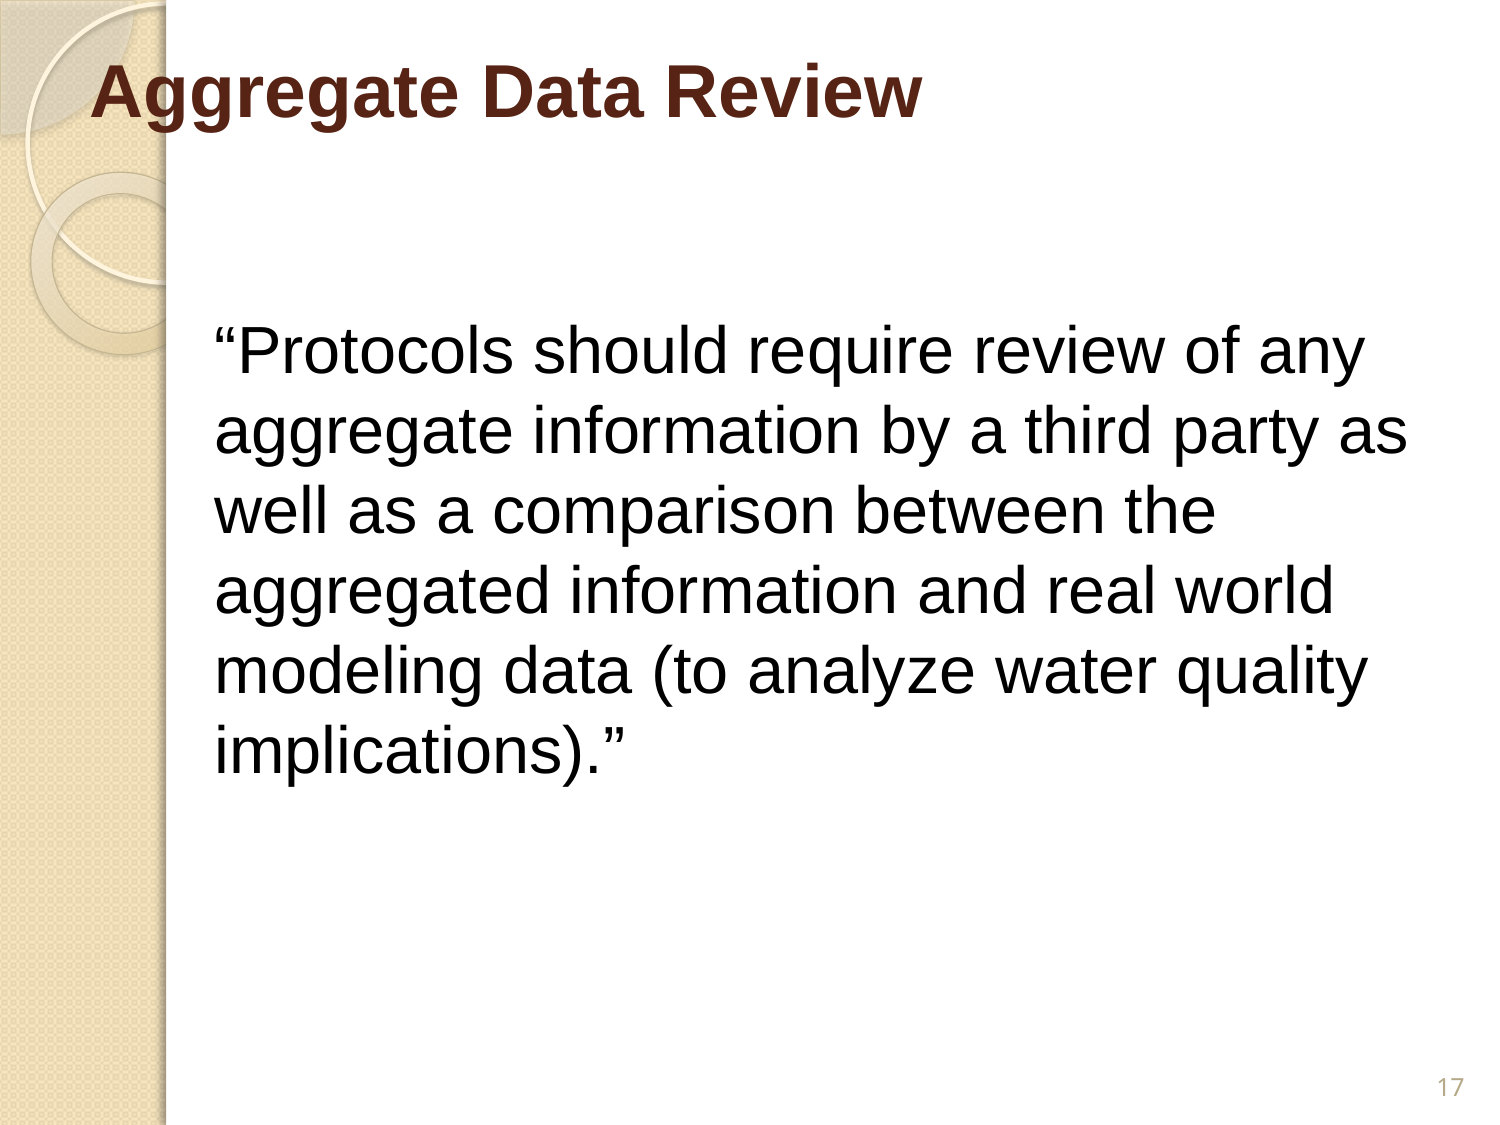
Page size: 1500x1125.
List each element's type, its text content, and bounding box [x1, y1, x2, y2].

title Aggregate Data Review [75, 0, 1425, 175]
text_box “Protocols should require review of any aggregate information by a third party as well as a comparison between the aggregated information and real world modeling data (to analyze water quality implications).” [200, 299, 1500, 795]
slide_number 17 [1413, 1034, 1488, 1113]
